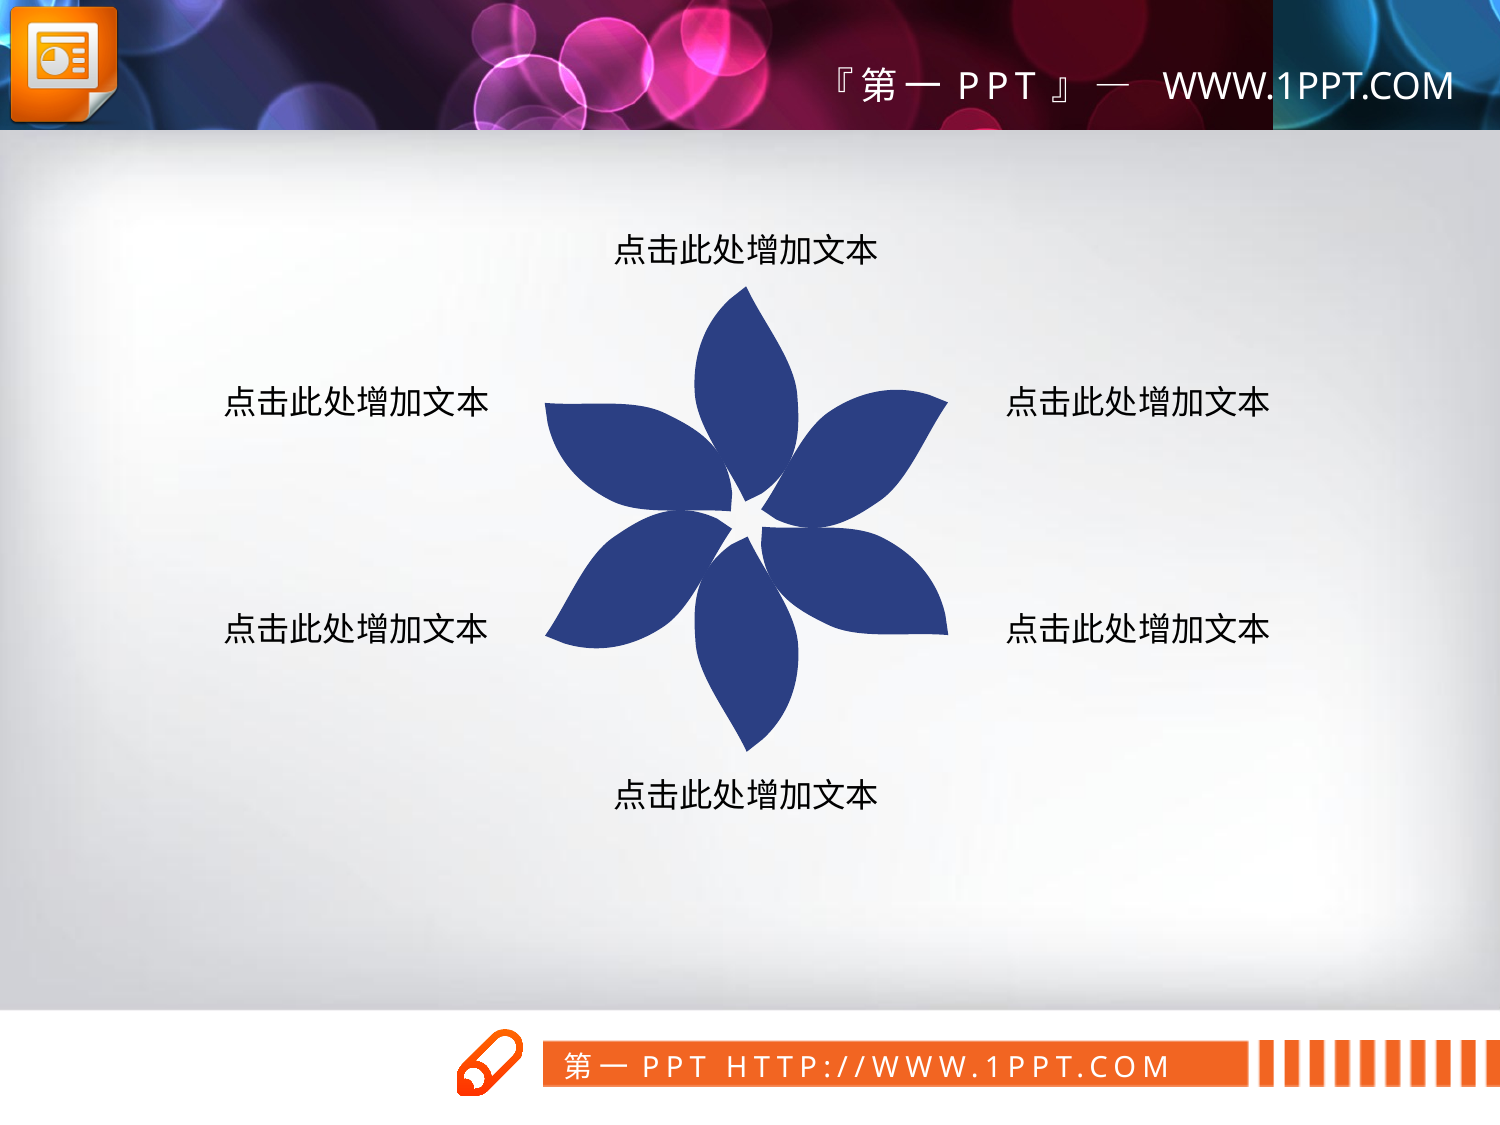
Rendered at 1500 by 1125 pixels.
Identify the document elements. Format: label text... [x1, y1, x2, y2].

text_box [546, 511, 731, 648]
text_box 点击此处增加文本 [598, 221, 895, 277]
text_box [762, 527, 948, 634]
text_box 点击此处增加文本 [990, 600, 1287, 656]
text_box 点击此处增加文本 [208, 600, 505, 656]
text_box 点击此处增加文本 [208, 373, 505, 429]
text_box 点击此处增加文本 [990, 373, 1287, 429]
picture [543, 1040, 1500, 1087]
text_box [545, 403, 732, 511]
picture [0, 0, 1500, 1012]
text_box [695, 537, 798, 751]
text_box [695, 287, 798, 501]
text_box [762, 390, 947, 527]
text_box 点击此处增加文本 [598, 766, 895, 822]
